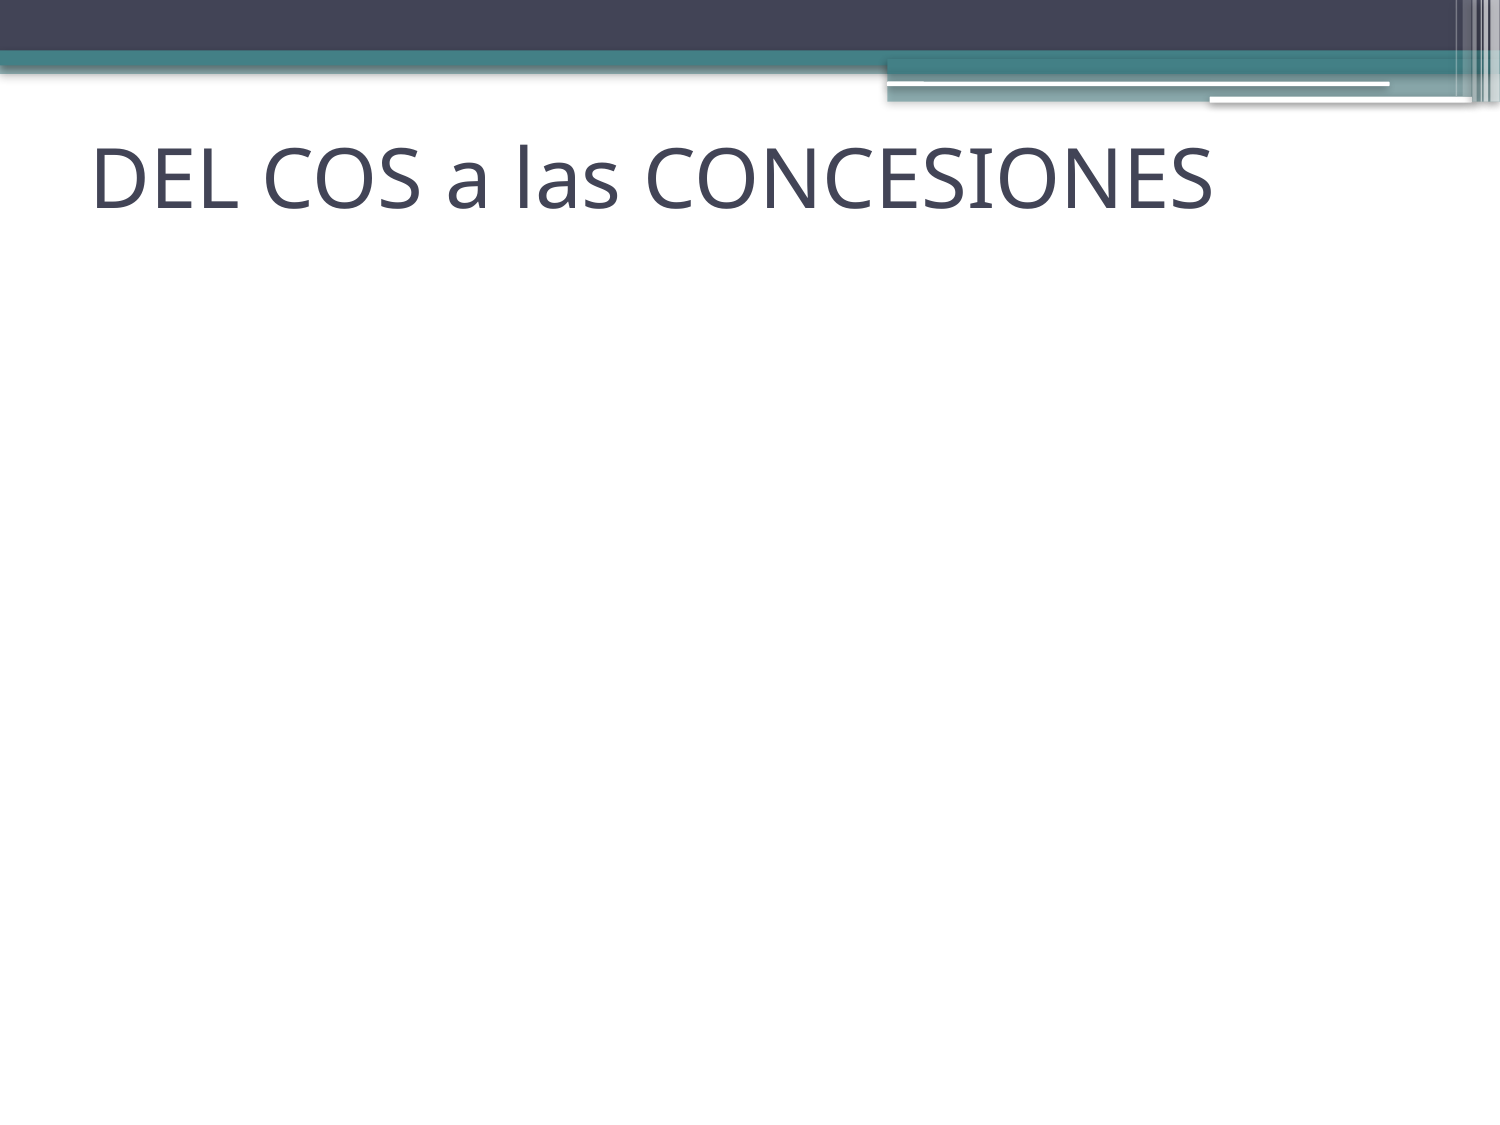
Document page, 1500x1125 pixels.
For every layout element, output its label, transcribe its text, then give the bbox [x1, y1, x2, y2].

title DEL COS a las CONCESIONES [75, 87, 1425, 263]
